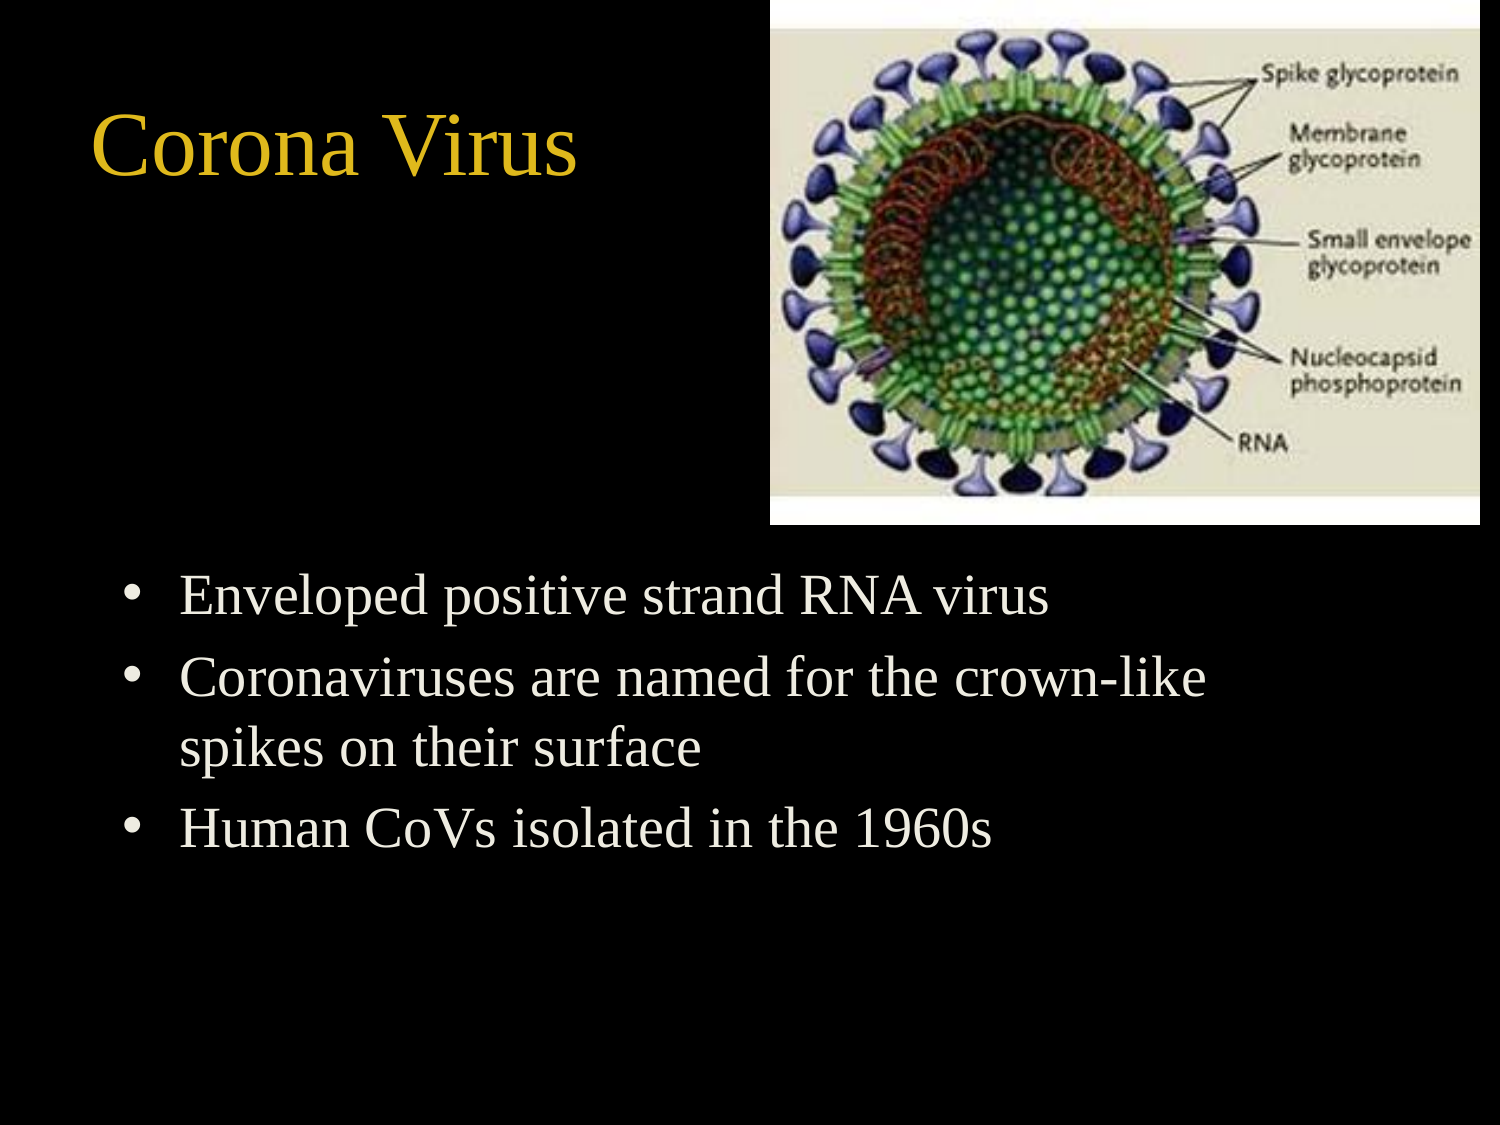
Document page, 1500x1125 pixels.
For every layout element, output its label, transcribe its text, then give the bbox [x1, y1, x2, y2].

picture [770, 0, 1480, 525]
list Enveloped positive strand RNA virus Coronaviruses are named for the crown-like spikes on their surface Human CoVs isolated in the 1960s [107, 549, 1351, 1125]
title Corona Virus [75, 45, 765, 233]
